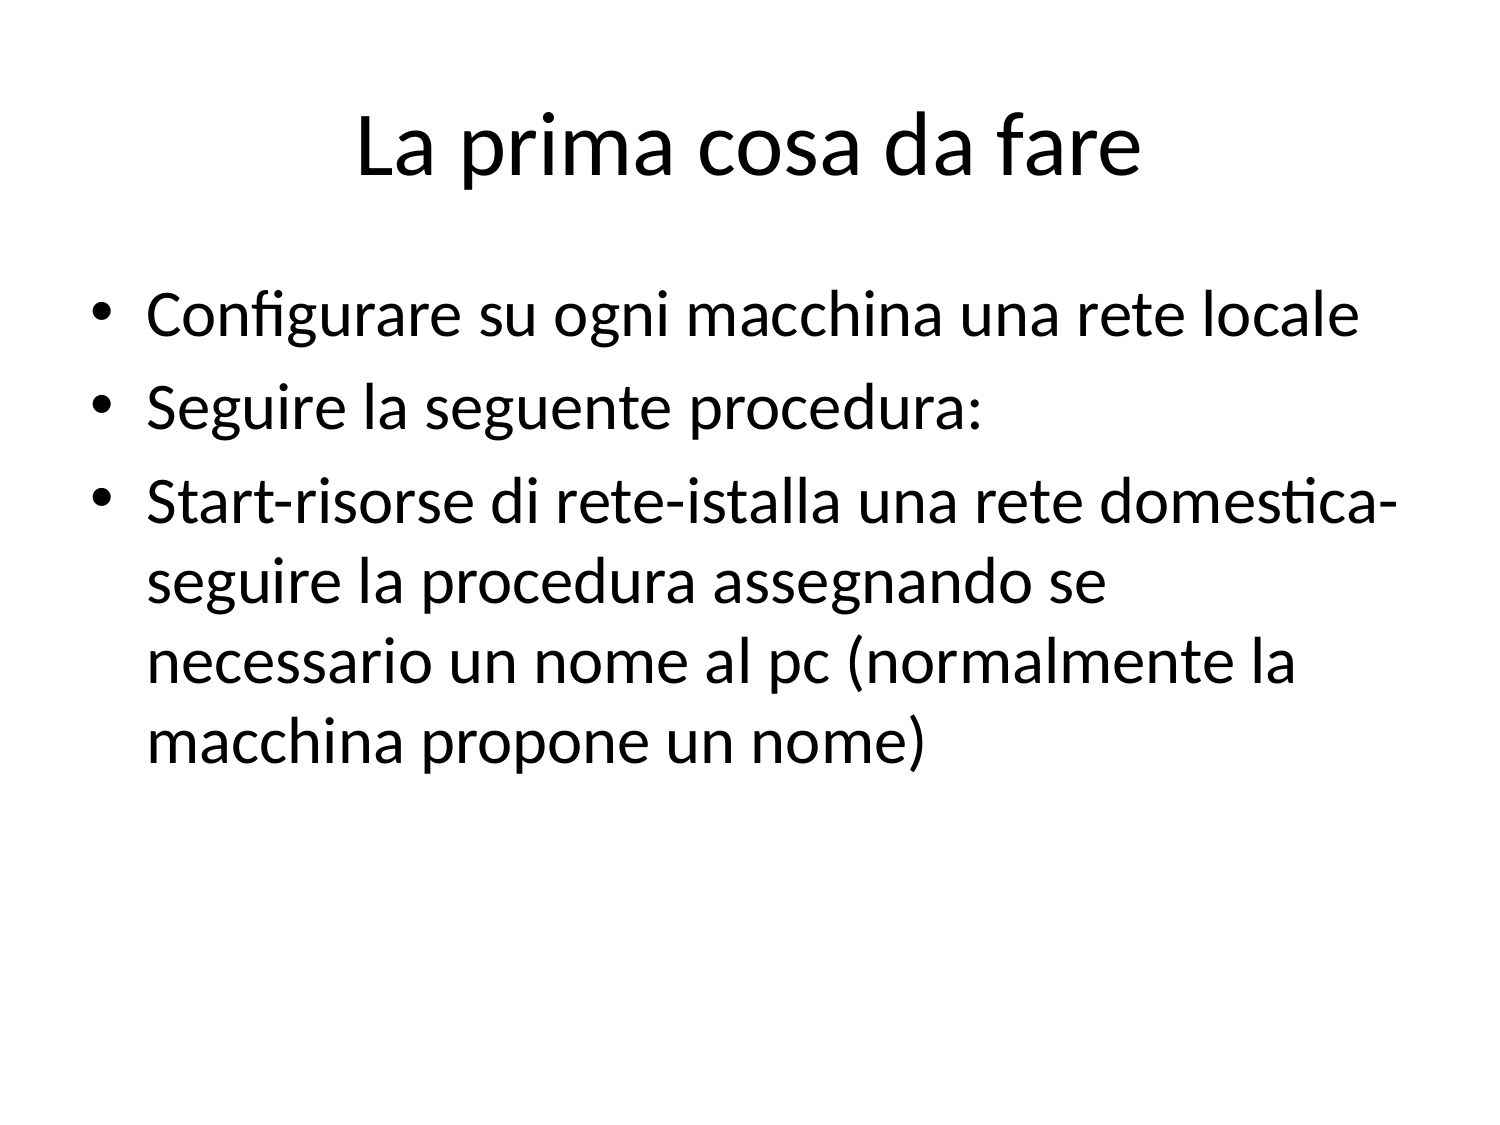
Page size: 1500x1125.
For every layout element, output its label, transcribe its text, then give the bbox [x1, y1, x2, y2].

title La prima cosa da fare [75, 45, 1425, 233]
list Configurare su ogni macchina una rete locale Seguire la seguente procedura: Start-risorse di rete-istalla una rete domestica-seguire la procedura assegnando se necessario un nome al pc (normalmente la macchina propone un nome) [75, 262, 1425, 1005]
